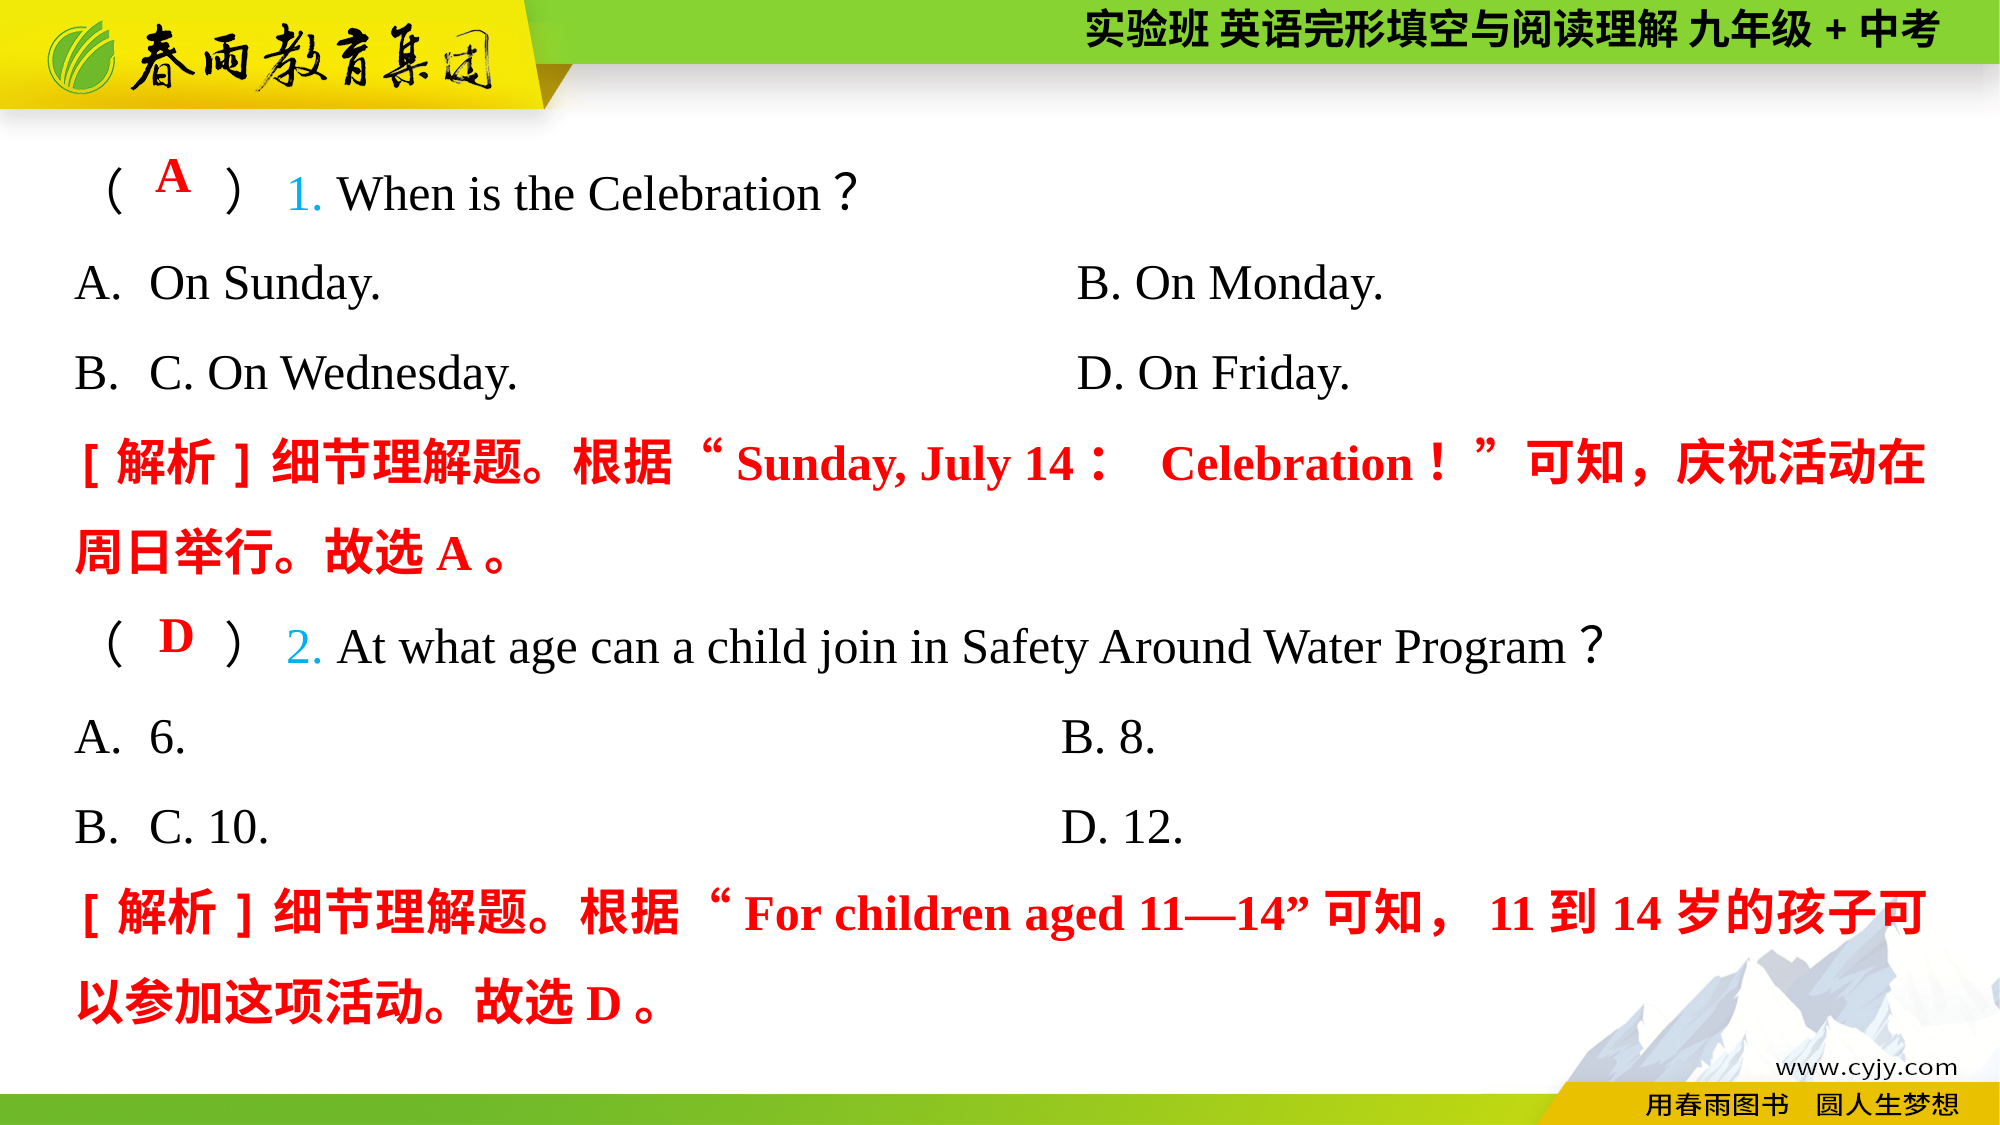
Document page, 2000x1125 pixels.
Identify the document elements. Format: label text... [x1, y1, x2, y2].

text_box （ ）2. At what age can a child join in Safety Around Water Program？ 6. B. 8. C. 10. D. 12. [59, 576, 1944, 842]
picture [0, 0, 2000, 1125]
text_box [解析]细节理解题。根据“For children aged 11—14”可知，11到14岁的孩子可以参加这项活动。故选D。 [59, 842, 1944, 1038]
list （ ）1. When is the Celebration？ On Sunday. B. On Monday. C. On Wednesday. D. On Friday. [59, 122, 1944, 392]
text_box D [143, 595, 210, 670]
text_box [解析]细节理解题。根据“Sunday, July 14： Celebration！”可知，庆祝活动在周日举行。故选A。 [59, 392, 1944, 576]
text_box A [140, 135, 206, 210]
